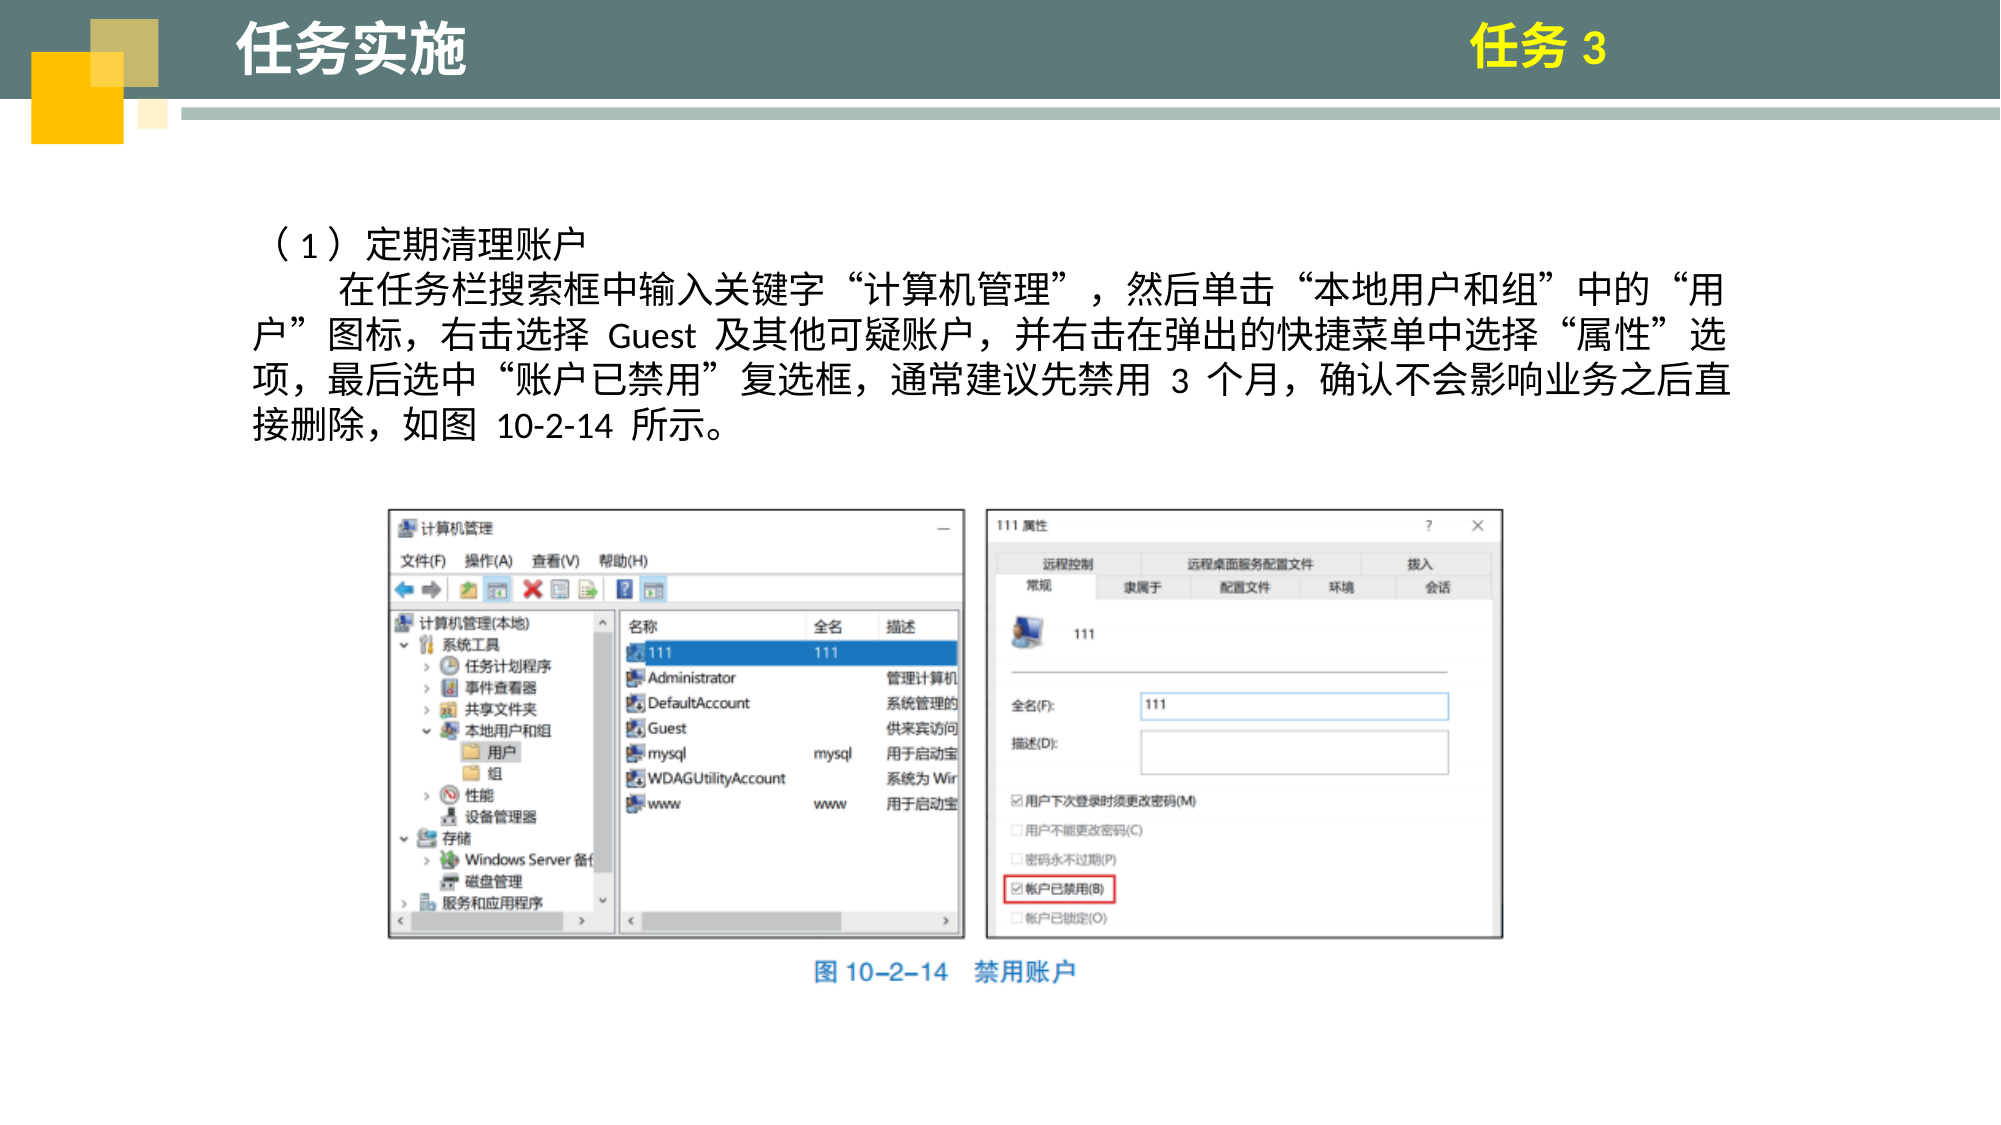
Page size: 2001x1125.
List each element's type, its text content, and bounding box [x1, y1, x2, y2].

picture [350, 503, 1553, 997]
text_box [0, 0, 2000, 145]
text_box （1）定期清理账户 在任务栏搜索框中输入关键字“计算机管理”，然后单击“本地用户和组”中的“用 户”图标，右击选择 Guest 及其他可疑账户，并右击在弹出的快捷菜单中选择“属性”选 项，最后选中“账户已禁用”复选框，通常建议先禁用 3 个月，确认不会影响业务之后直 接删除，如图 10-2-14 所示。 [238, 214, 1762, 454]
